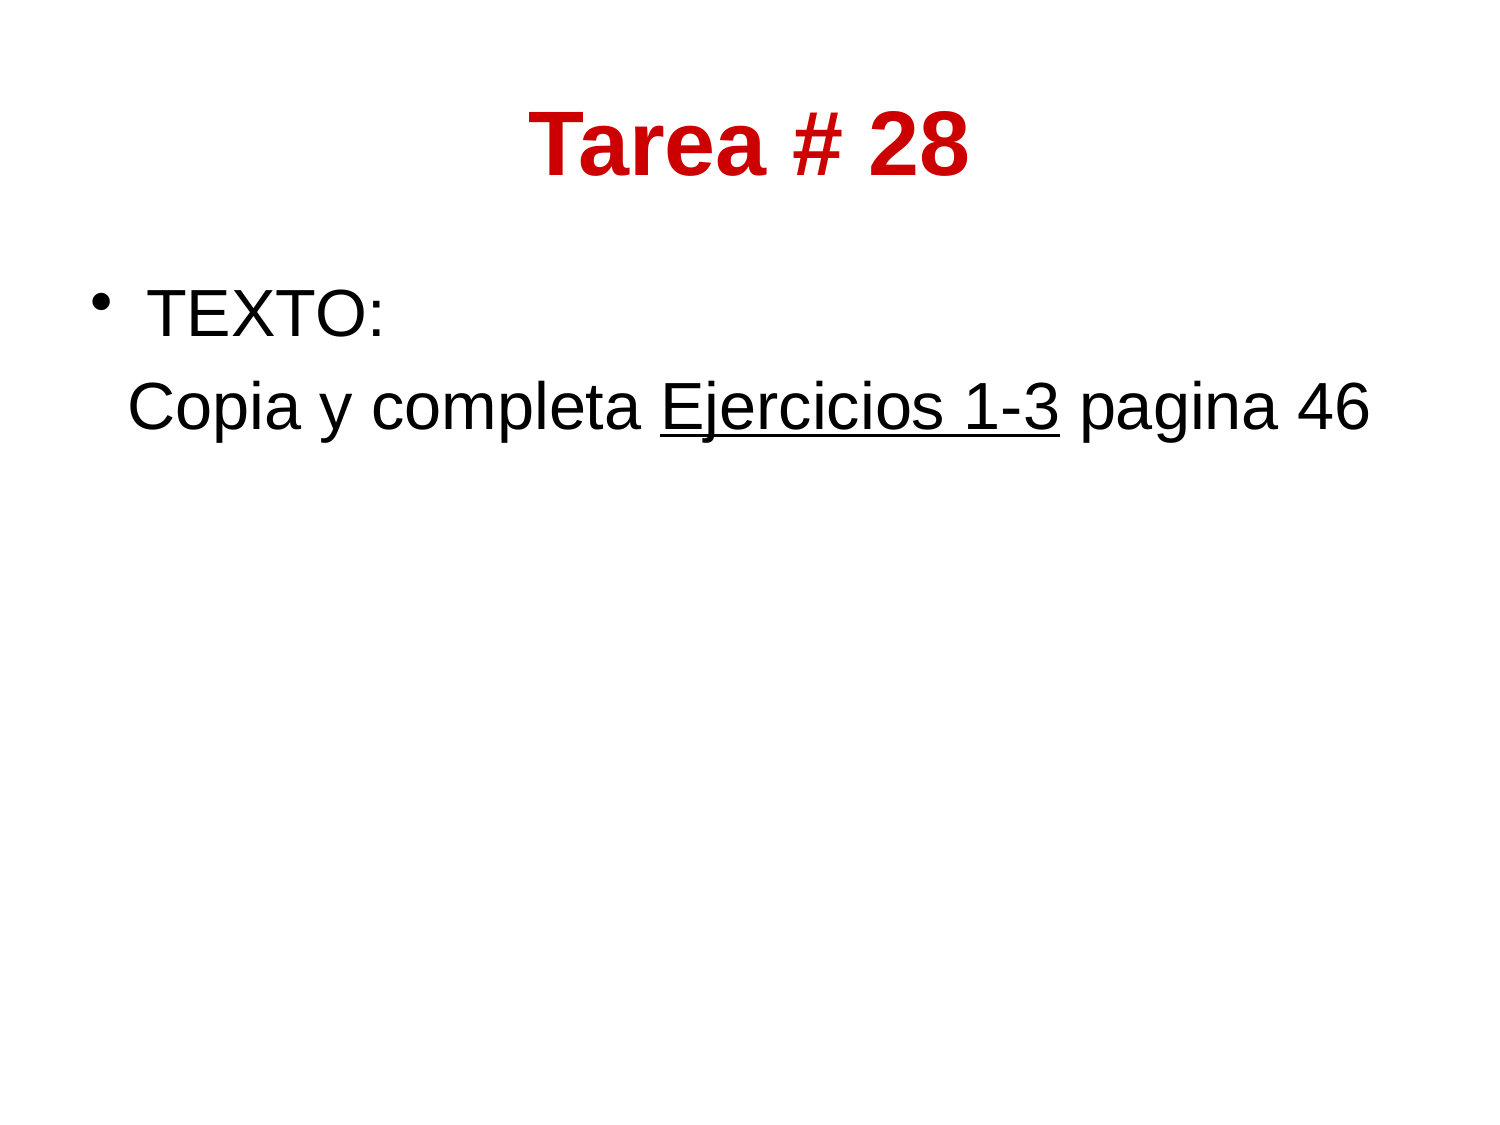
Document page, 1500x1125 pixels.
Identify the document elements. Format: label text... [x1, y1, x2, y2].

list TEXTO: Copia y completa Ejercicios 1-3 pagina 46 [75, 262, 1425, 1005]
title Tarea # 28 [75, 45, 1425, 233]
